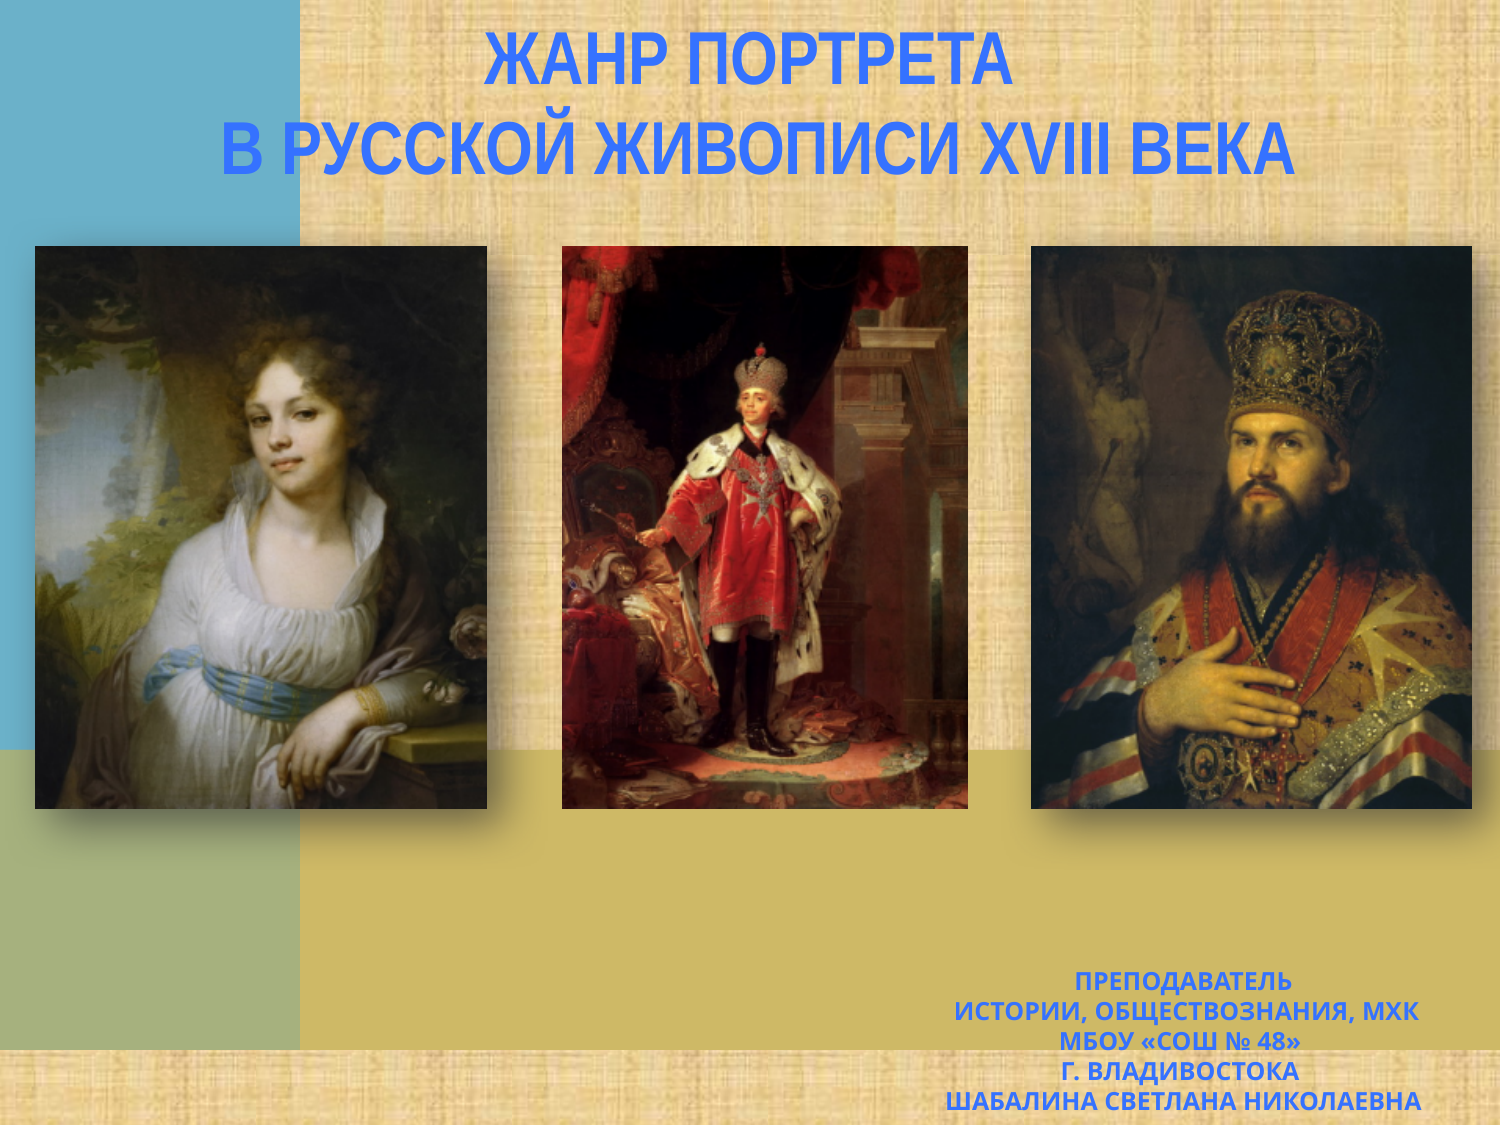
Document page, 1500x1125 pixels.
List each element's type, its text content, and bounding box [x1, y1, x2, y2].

picture [35, 200, 1500, 809]
text_box Преподаватель истории, обществознания, МХК МБОУ «СОШ № 48» г. Владивостока Шабалина Светлана Николаевна [867, 958, 1500, 1123]
title Жанр портрета в русской живописи XVIII века [0, 0, 1500, 200]
picture [0, 1050, 1500, 1125]
